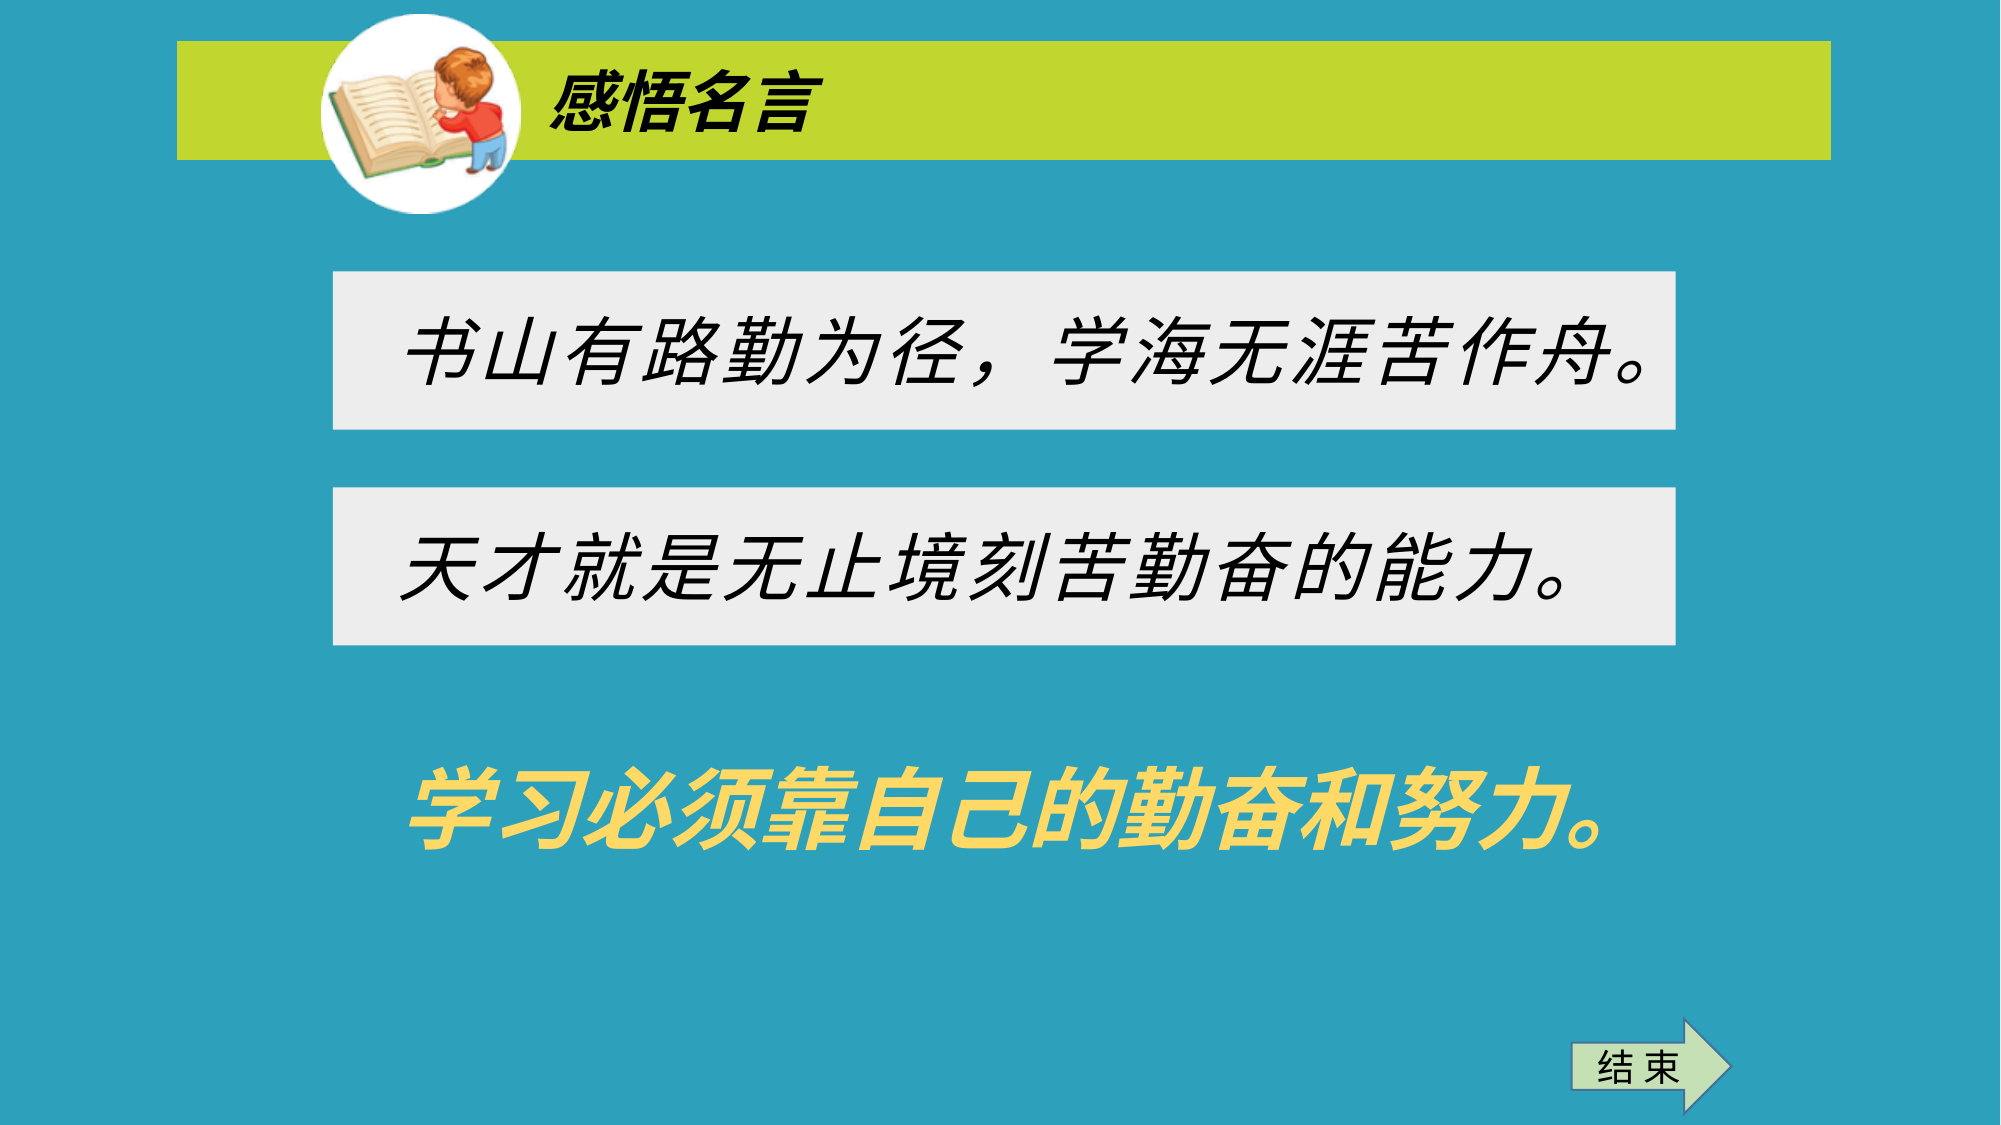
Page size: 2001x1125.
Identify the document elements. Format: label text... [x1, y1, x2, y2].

picture [0, 0, 2001, 1125]
text_box 学习必须靠自己的勤奋和努力。 [385, 745, 1669, 868]
text_box 结 束 [1570, 1016, 1734, 1117]
text_box 天才就是无止境刻苦勤奋的能力。 [382, 513, 1625, 619]
text_box 书山有路勤为径，学海无涯苦作舟。 [381, 297, 1706, 403]
text_box [332, 270, 1677, 431]
text_box [332, 486, 1677, 647]
